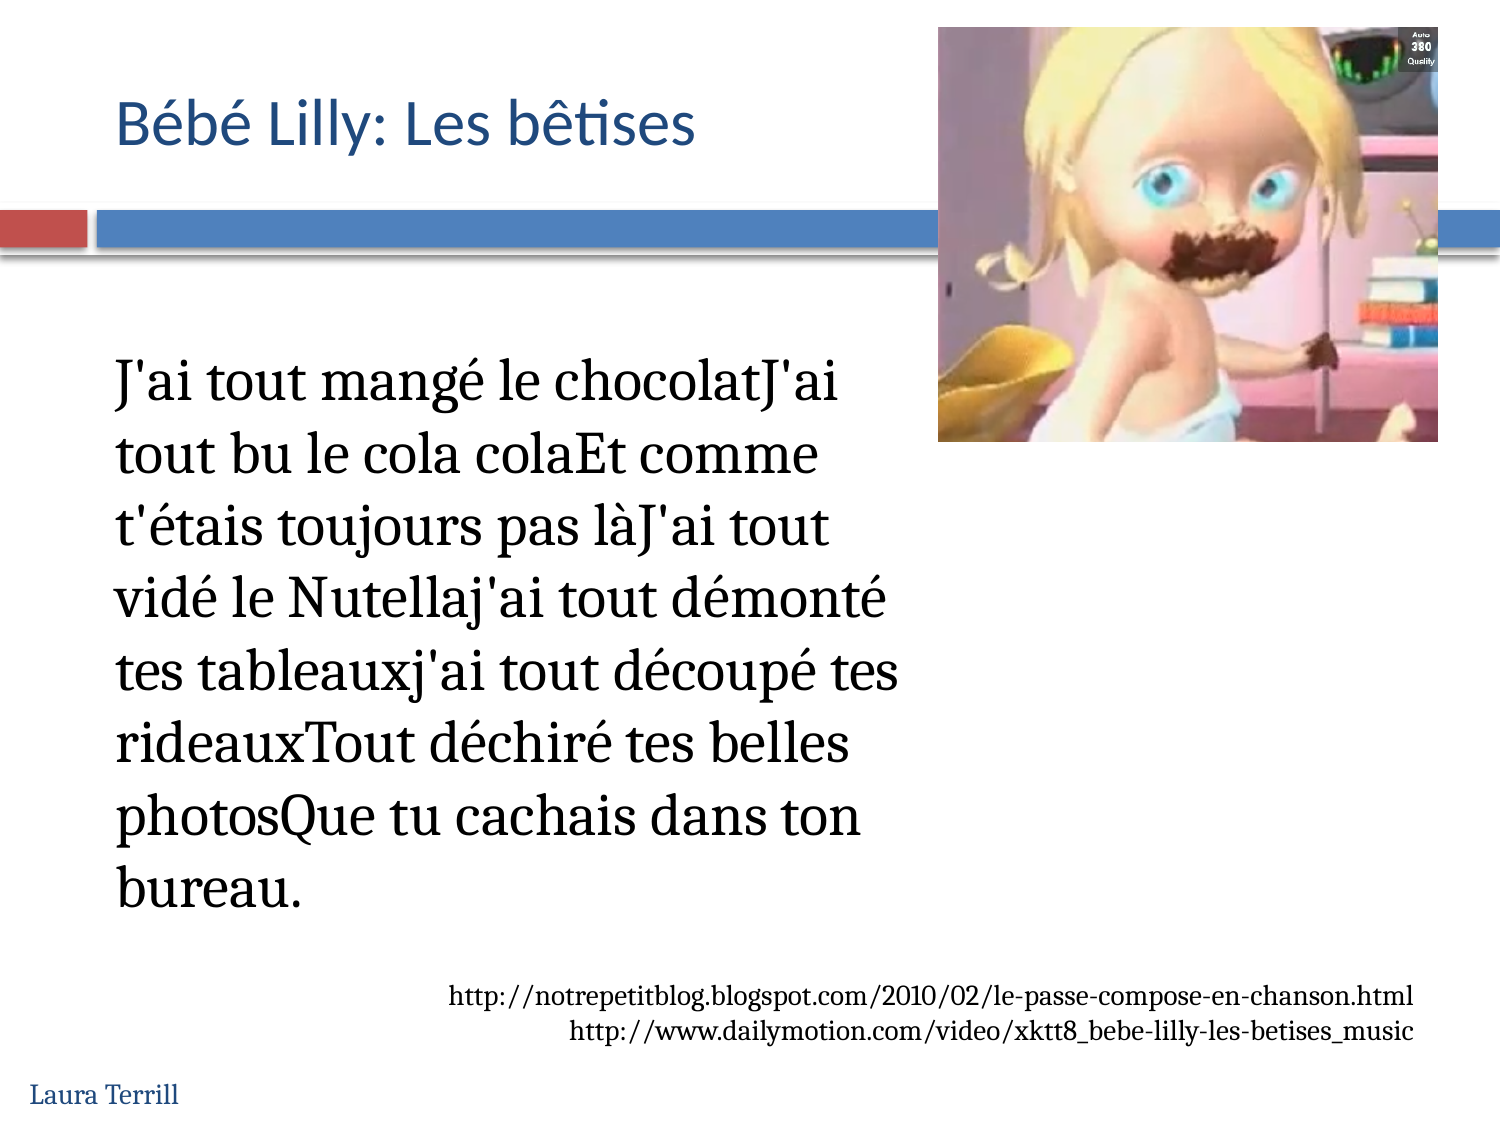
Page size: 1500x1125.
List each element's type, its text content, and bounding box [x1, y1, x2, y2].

text_box http://notrepetitblog.blogspot.com/2010/02/le-passe-compose-en-chanson.html http://www.dailymotion.com/video/xktt8_bebe-lilly-les-betises_music [433, 969, 1430, 1054]
list J'ai tout mangé le chocolat J'ai tout bu le cola cola Et comme t'étais toujours pas là J'ai tout vidé le Nutella j'ai tout démonté tes tableaux j'ai tout découpé tes rideaux Tout déchiré tes belles photos Que tu cachais dans ton bureau. [100, 332, 923, 1011]
title Bébé Lilly: Les bêtises [100, 37, 932, 200]
footer Laura Terrill [14, 1063, 904, 1124]
picture [938, 27, 1439, 443]
